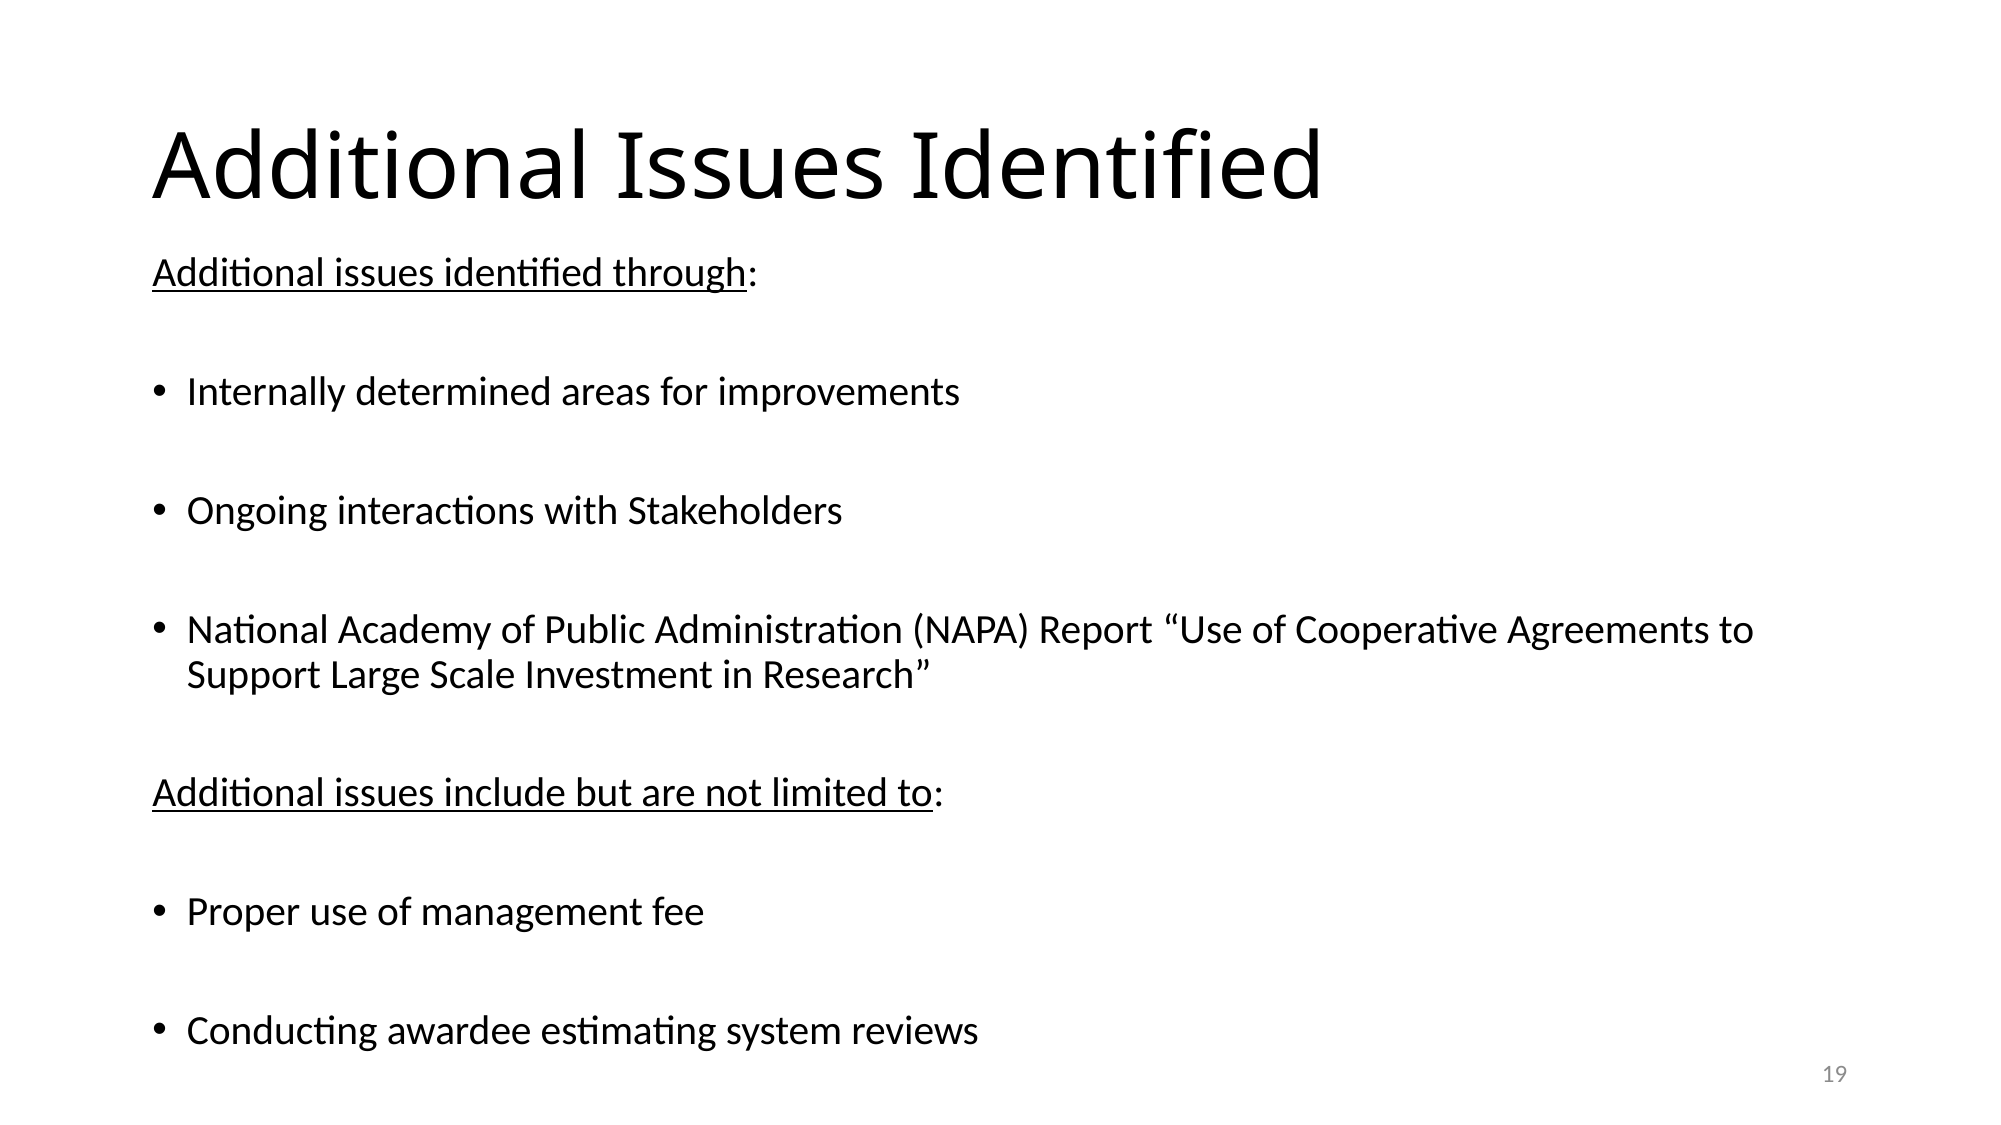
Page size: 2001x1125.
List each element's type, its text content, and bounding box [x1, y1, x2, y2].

title Additional Issues Identified [137, 59, 1863, 243]
slide_number 19 [1412, 1042, 1863, 1103]
list Additional issues identified through: Internally determined areas for improvements Ongoing interactions with Stakeholders National Academy of Public Administration (NAPA) Report “Use of Cooperative Agreements to Support Large Scale Investment in Research” Additional issues include but are not limited to: Proper use of management fee Conducting awardee estimating system reviews [137, 243, 1863, 1062]
